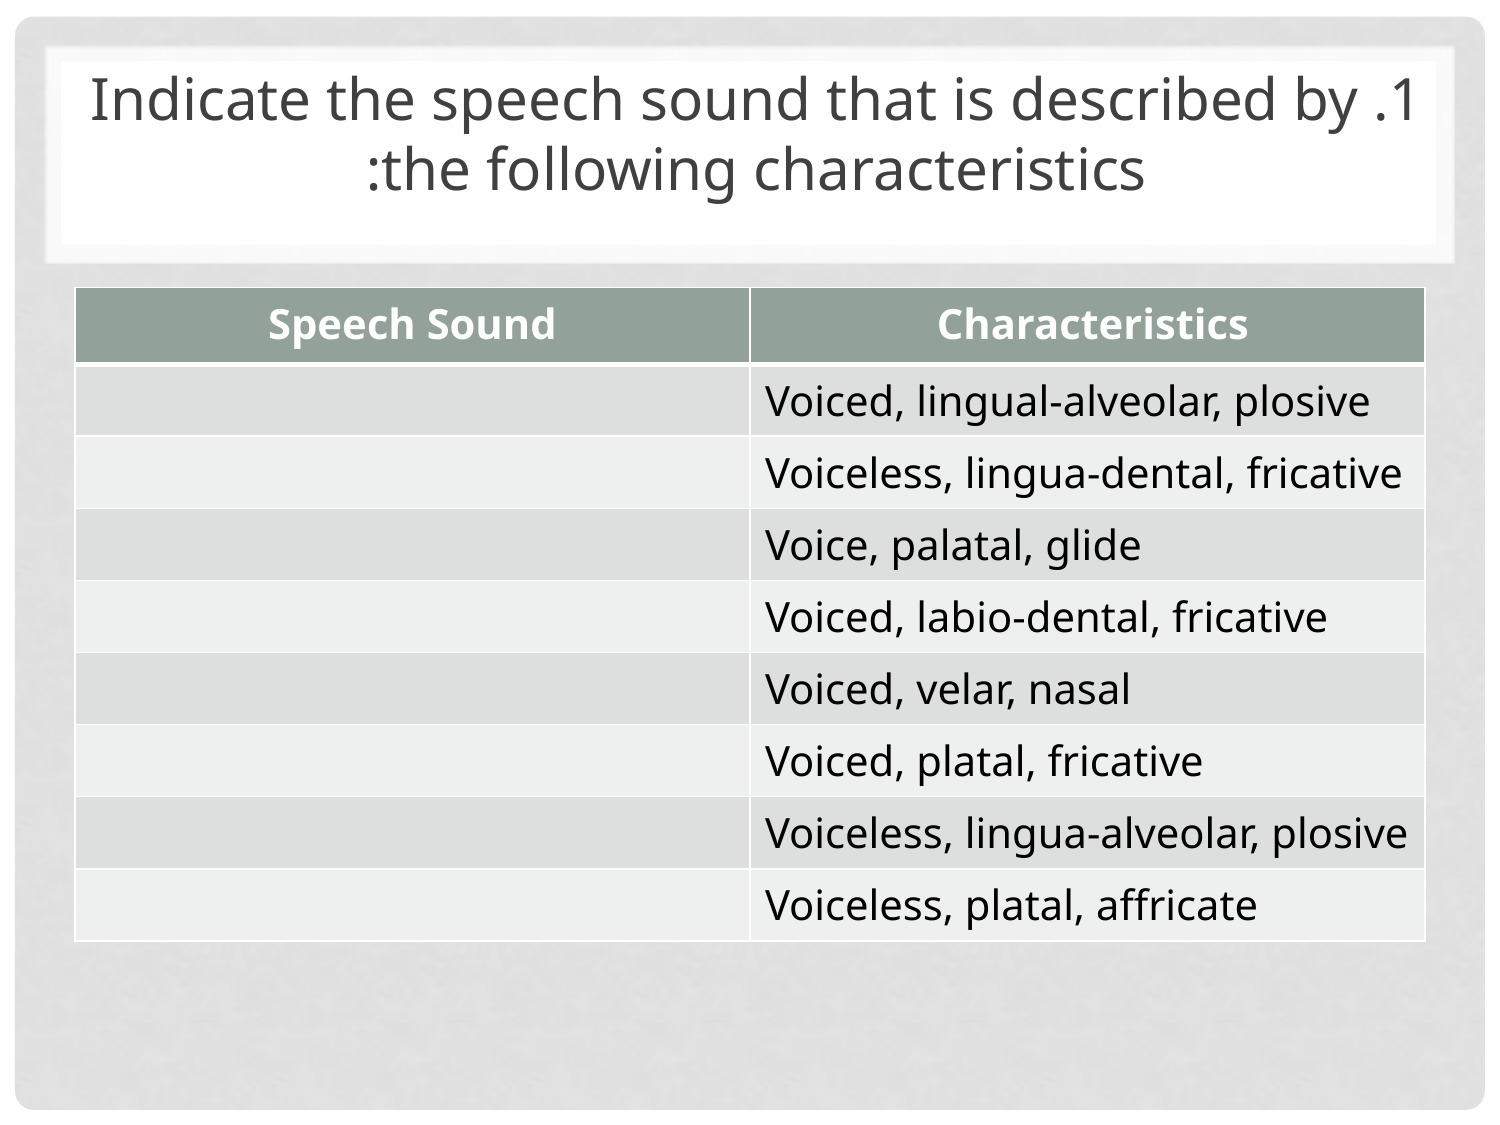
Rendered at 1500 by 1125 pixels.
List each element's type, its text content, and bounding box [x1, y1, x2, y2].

text_box 1. Indicate the speech sound that is described by the following characteristics: [64, 54, 1447, 210]
table_cell [76, 437, 749, 508]
table_cell [76, 581, 749, 652]
table_cell Voiced, platal, fricative [751, 725, 1424, 796]
table_cell Voiced, labio-dental, fricative [751, 581, 1424, 652]
table_cell Voiced, velar, nasal [751, 653, 1424, 724]
table_cell [76, 870, 749, 940]
table_header Characteristics [751, 288, 1424, 362]
table_cell [76, 797, 749, 868]
table_cell [76, 653, 749, 724]
table_cell [76, 509, 749, 580]
table_header Speech Sound [76, 288, 749, 362]
table_cell Voiceless, lingua-dental, fricative [751, 437, 1424, 508]
table_cell Voice, palatal, glide [751, 509, 1424, 580]
table_cell [76, 725, 749, 796]
table_cell Voiced, lingual-alveolar, plosive [751, 367, 1424, 435]
table_cell Voiceless, lingua-alveolar, plosive [751, 797, 1424, 868]
table_cell Voiceless, platal, affricate [751, 870, 1424, 940]
table_cell [76, 367, 749, 435]
